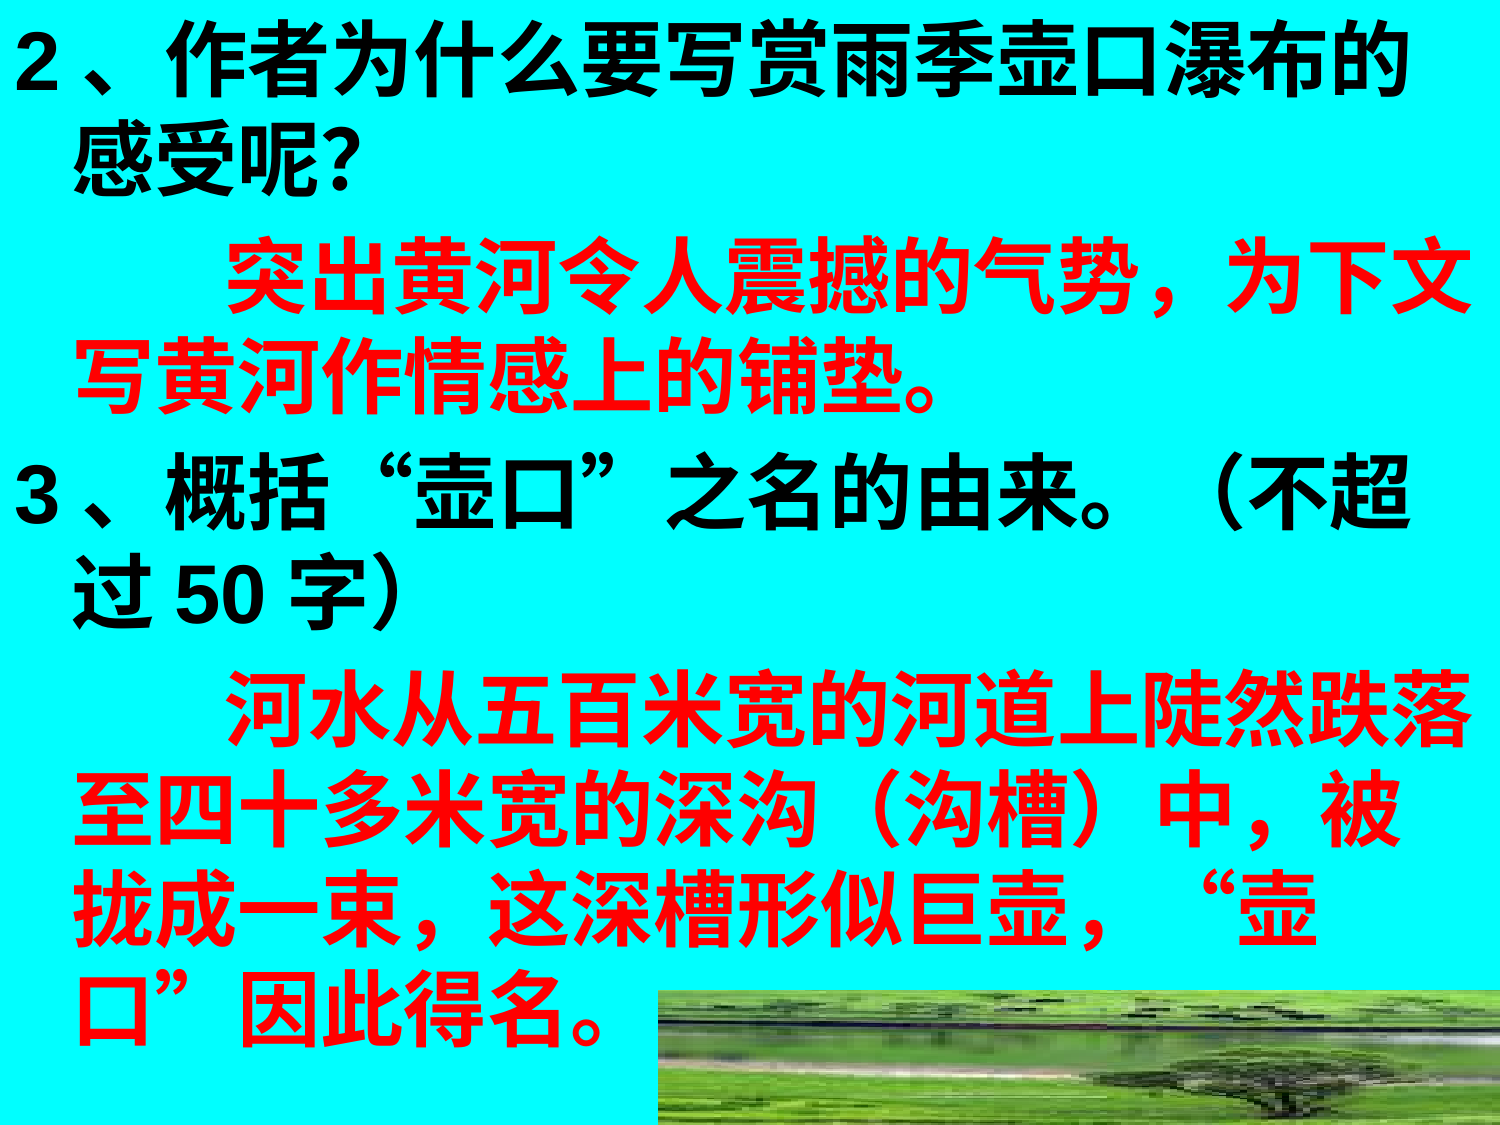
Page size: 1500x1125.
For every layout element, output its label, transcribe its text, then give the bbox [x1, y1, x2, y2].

picture [658, 990, 1500, 1125]
list 2、作者为什么要写赏雨季壶口瀑布的感受呢？ 突出黄河令人震撼的气势，为下文写黄河作情感上的铺垫。 3、概括“壶口”之名的由来。（不超过50字） 河水从五百米宽的河道上陡然跌落至四十多米宽的深沟（沟槽）中，被拢成一束，这深槽形似巨壶，“壶口”因此得名。 [0, 0, 1500, 1125]
